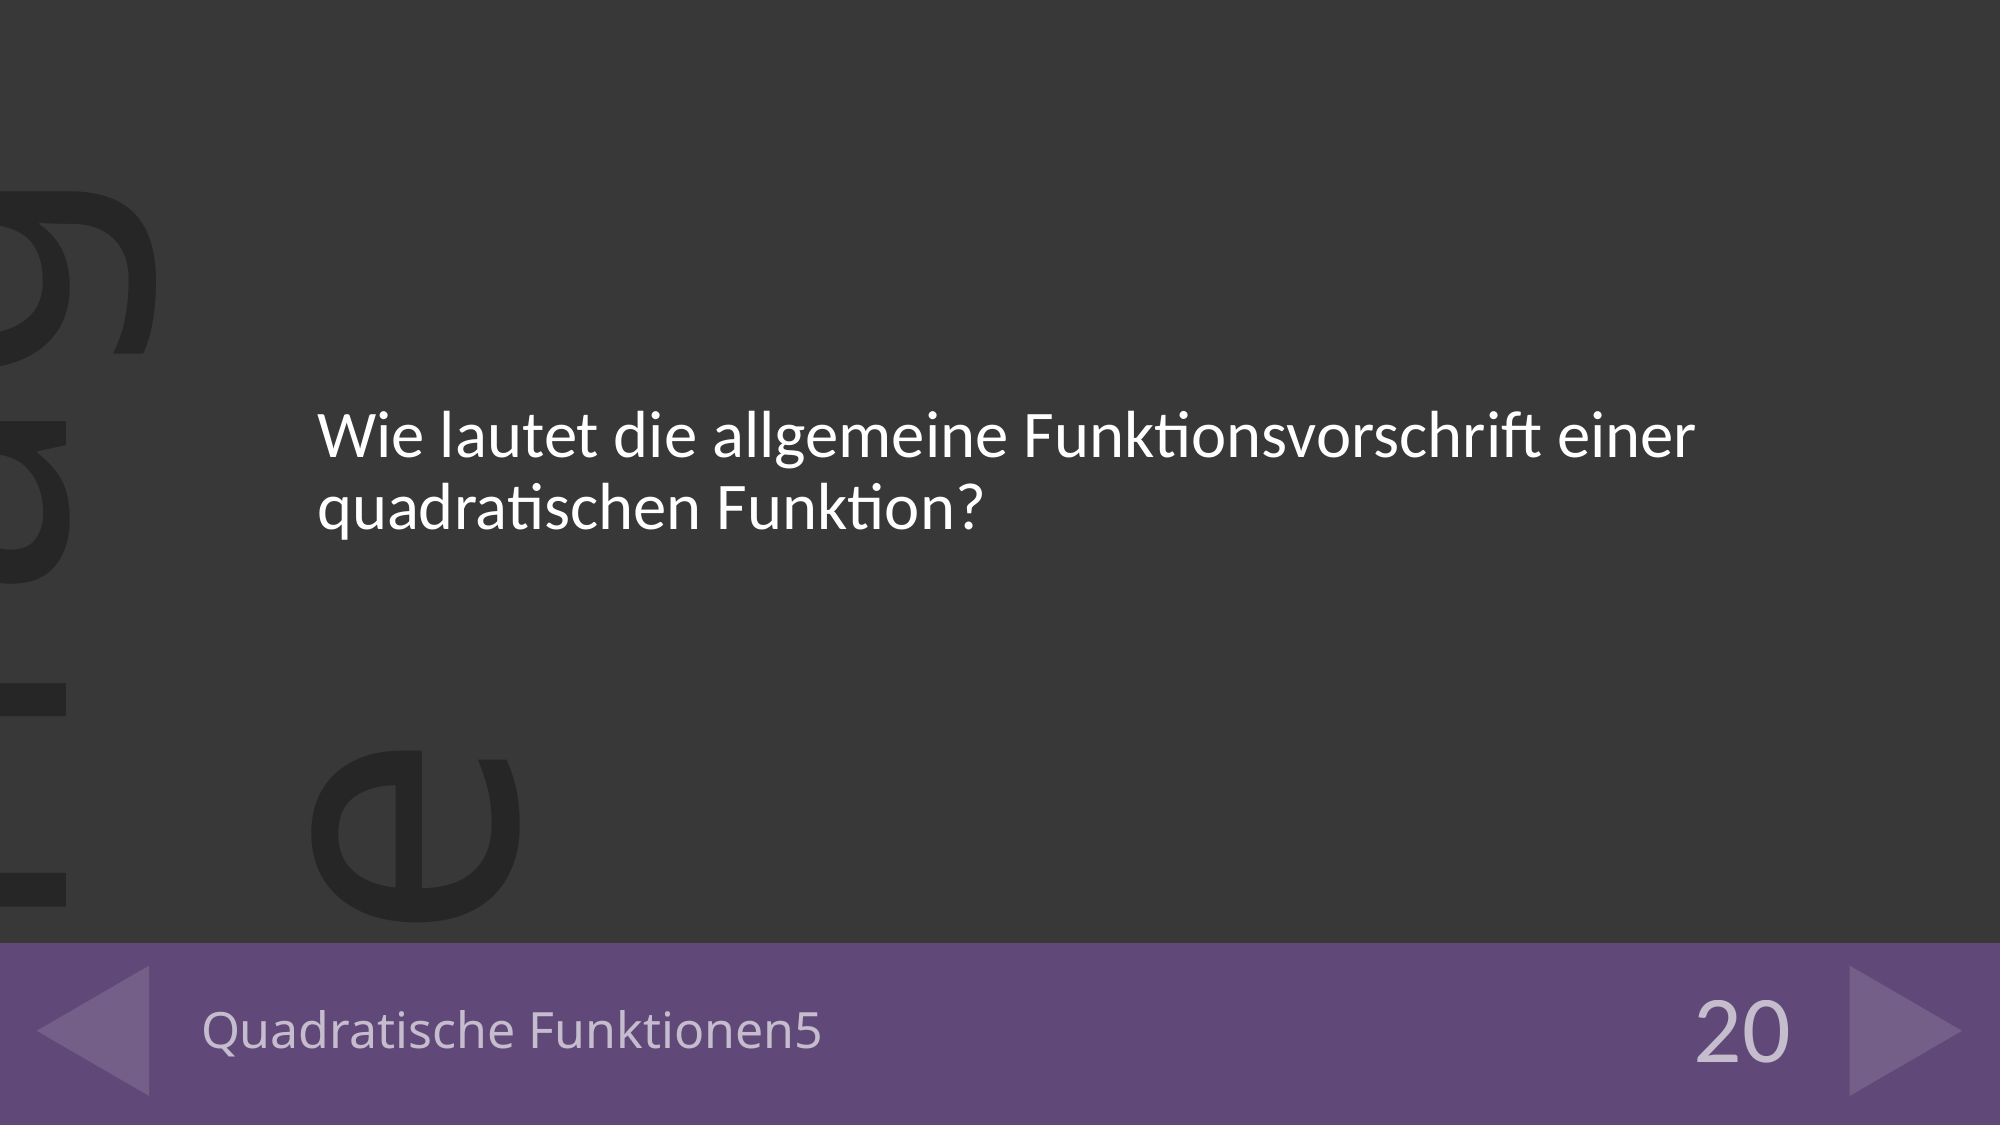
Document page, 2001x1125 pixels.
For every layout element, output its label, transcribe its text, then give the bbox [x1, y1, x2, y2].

title Quadratische Funktionen5 [185, 967, 1494, 1097]
list 20 [1494, 967, 1806, 1097]
list Wie lautet die allgemeine Funktionsvorschrift einer quadratischen Funktion? [302, 307, 1760, 636]
